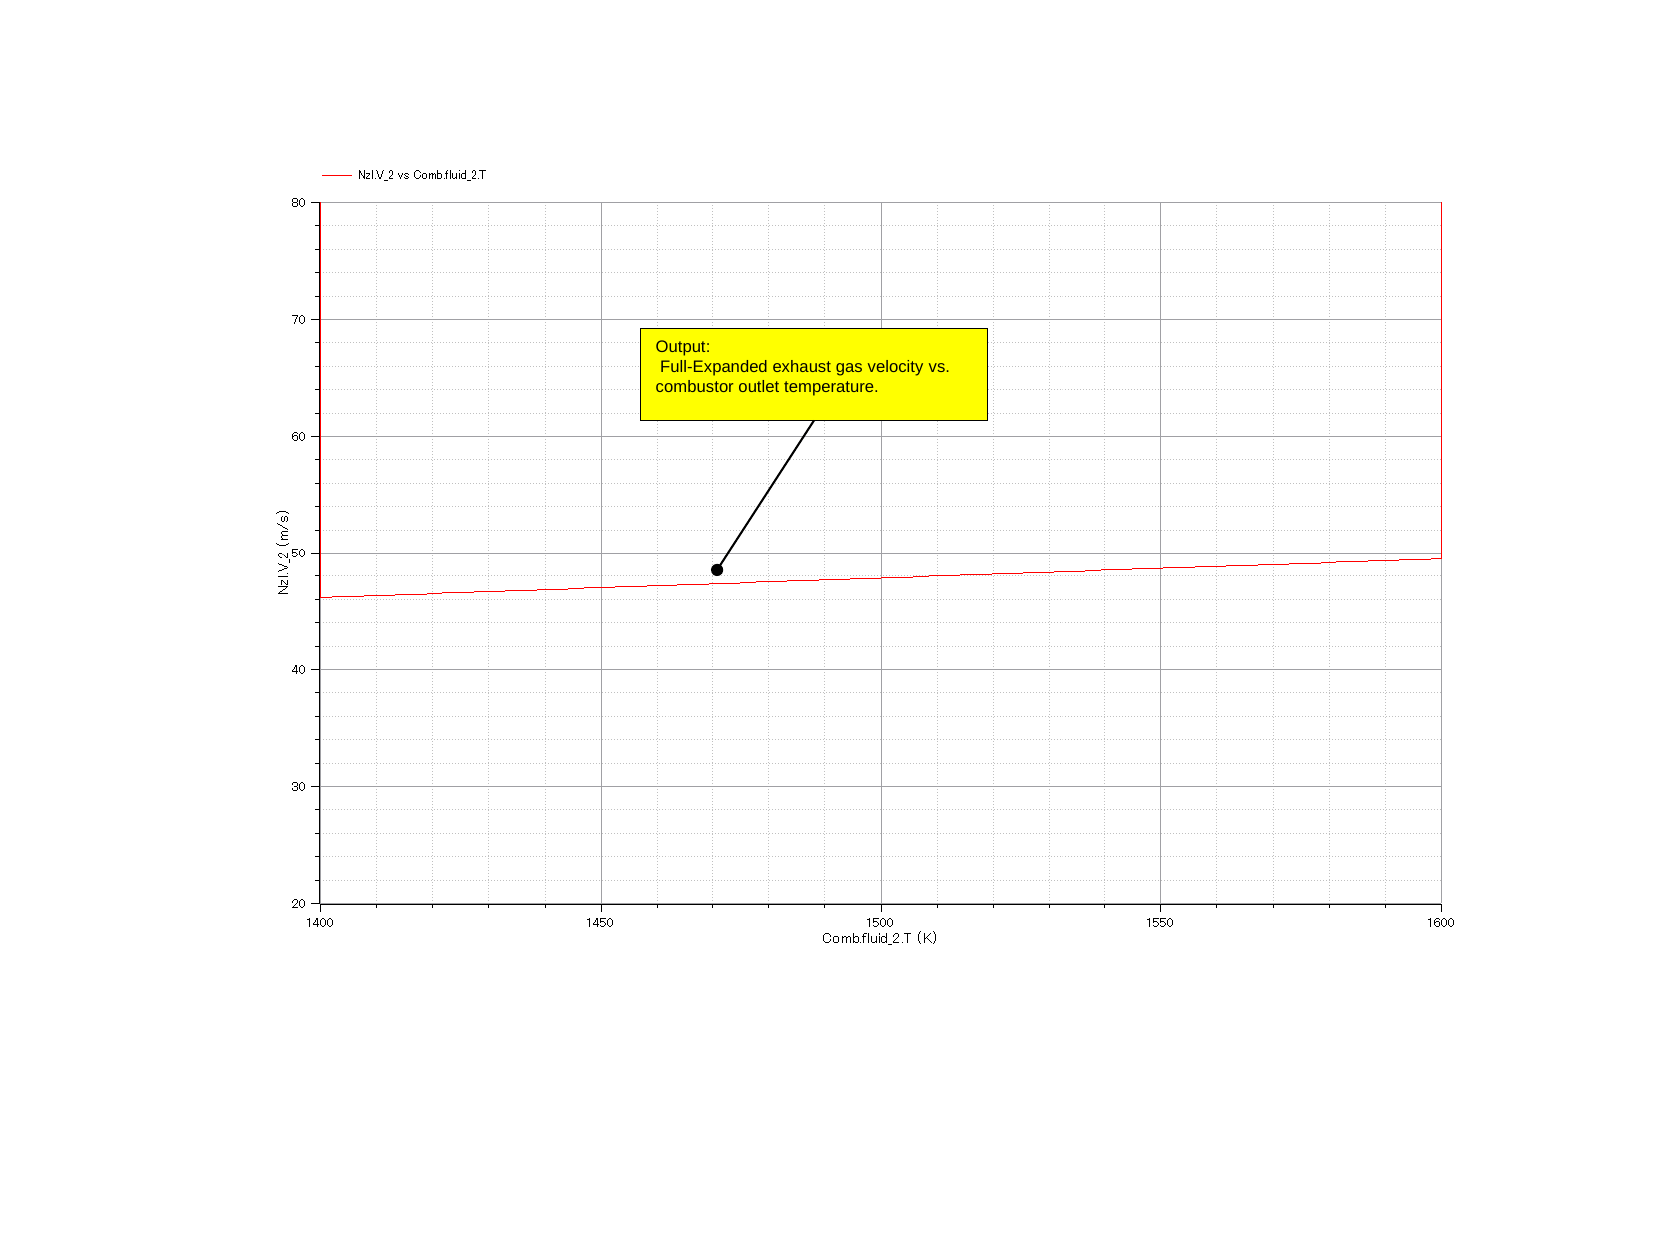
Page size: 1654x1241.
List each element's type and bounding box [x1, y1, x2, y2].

text_box [716, 420, 815, 571]
picture [275, 160, 1457, 950]
